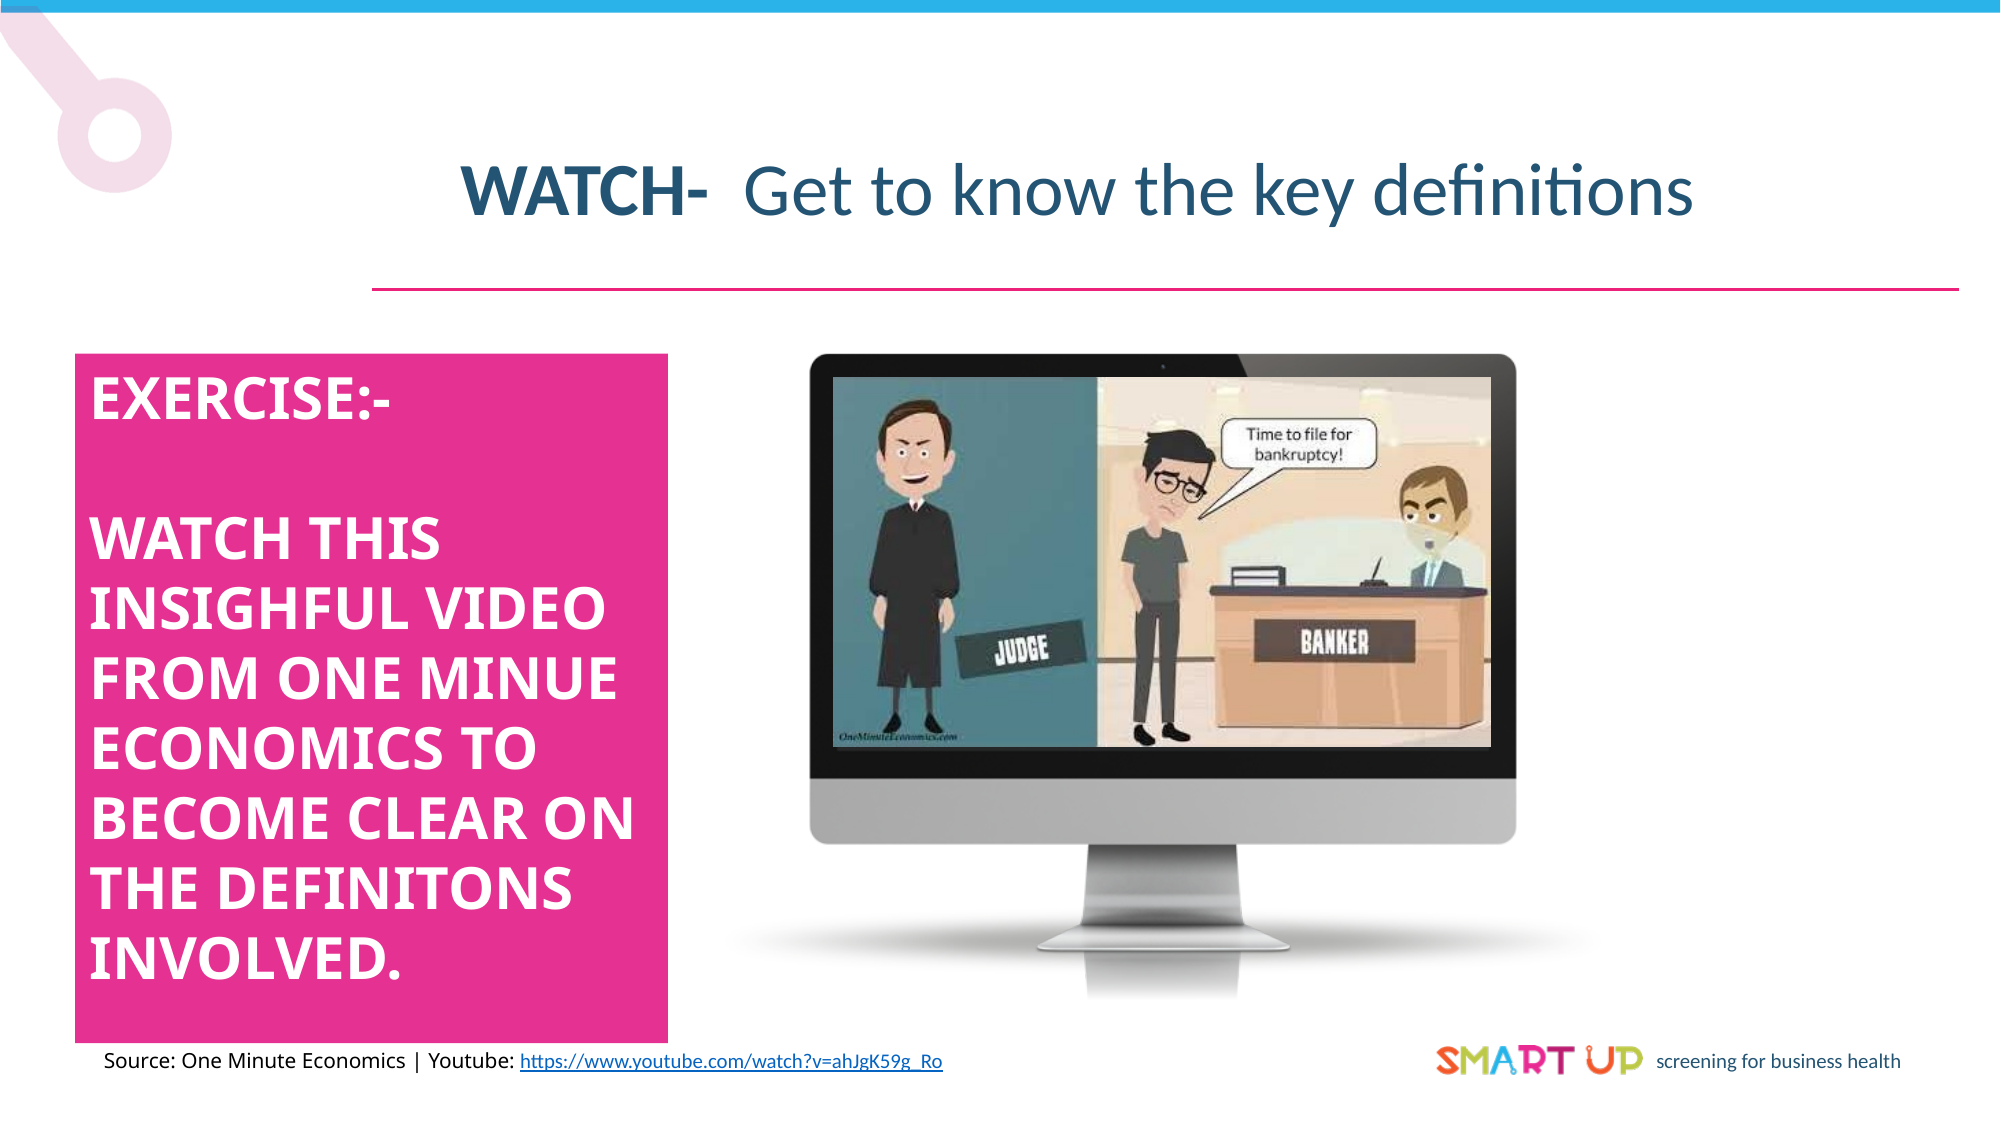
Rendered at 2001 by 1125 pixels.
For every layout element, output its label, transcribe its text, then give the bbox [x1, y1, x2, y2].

text_box EXERCISE:- WATCH THIS INSIGHFUL VIDEO FROM ONE MINUE ECONOMICS TO BECOME CLEAR ON THE DEFINITONS INVOLVED. [75, 353, 668, 1044]
picture [715, 269, 1643, 1078]
text_box Source: One Minute Economics | Youtube: https://www.youtube.com/watch?v=ahJgK59g_Ro [90, 1035, 1242, 1080]
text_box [832, 377, 1492, 748]
list WATCH- Get to know the key definitions [445, 143, 1898, 258]
picture [0, 6, 224, 218]
